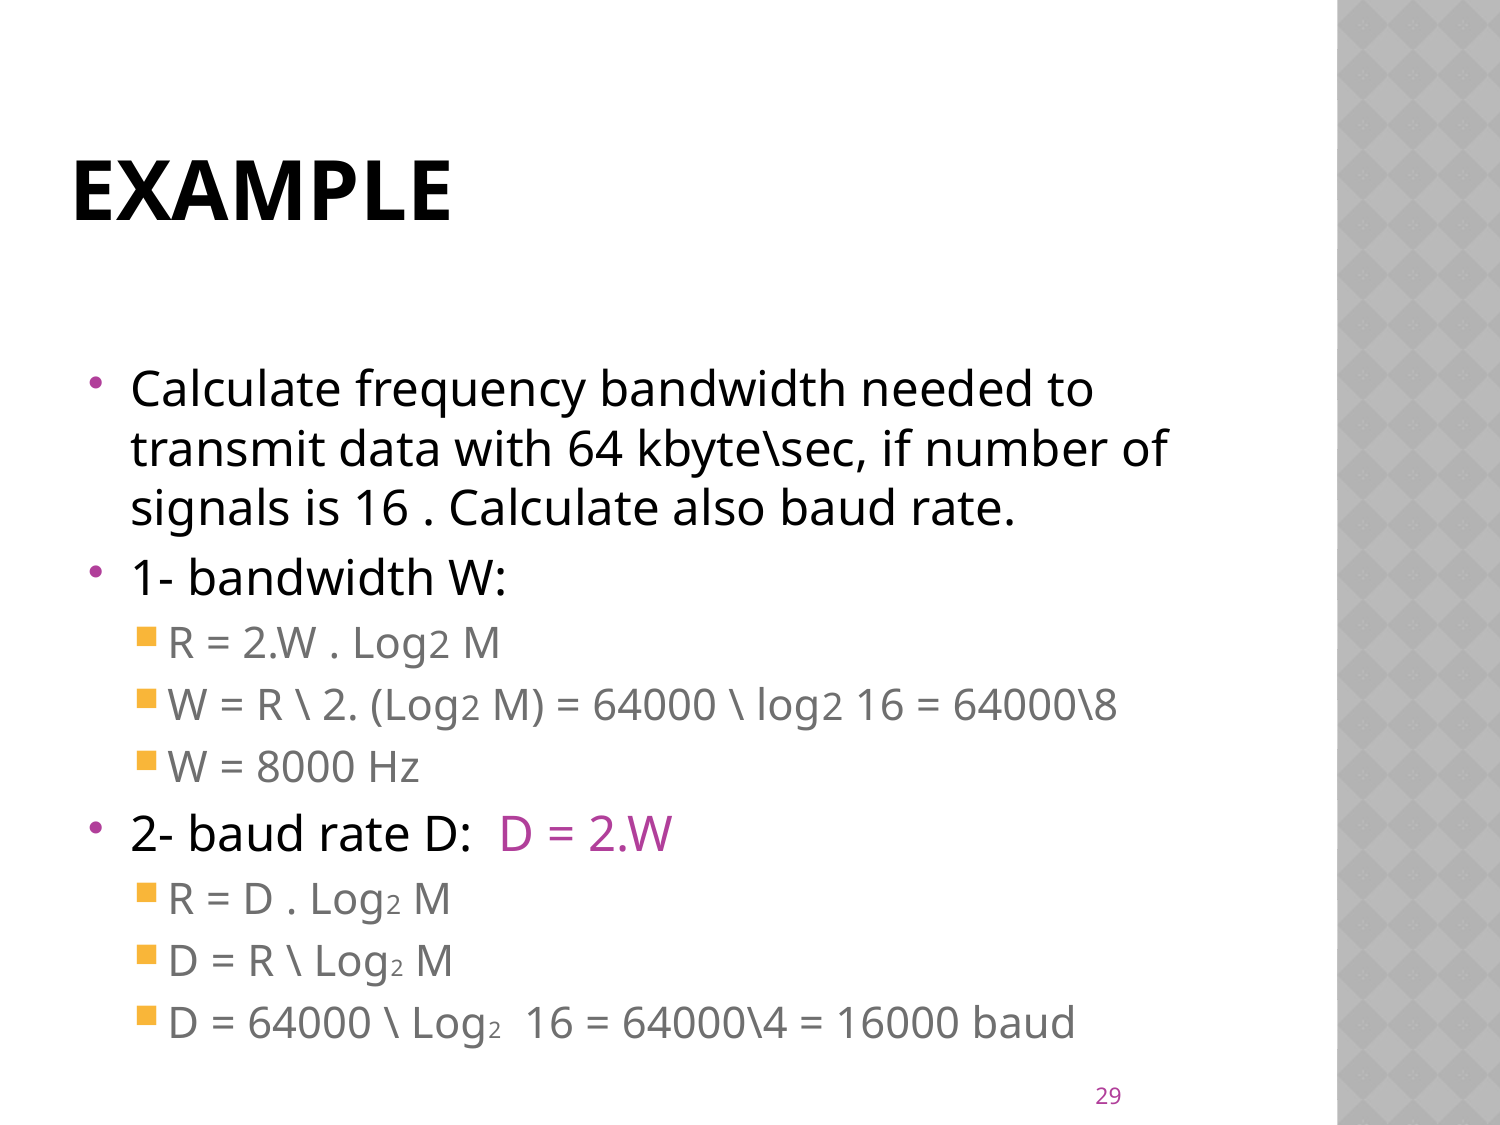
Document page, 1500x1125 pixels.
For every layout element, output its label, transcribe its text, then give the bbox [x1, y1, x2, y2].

title Example [62, 50, 1250, 238]
list Calculate frequency bandwidth needed to transmit data with 64 kbyte\sec, if number of signals is 16 . Calculate also baud rate. 1- bandwidth W: R = 2.W . Log2 M W = R \ 2. (Log2 M) = 64000 \ log2 16 = 64000\8 W = 8000 Hz 2- baud rate D: D = 2.W R = D . Log2 M D = R \ Log2 M D = 64000 \ Log2 16 = 64000\4 = 16000 baud [75, 350, 1263, 1059]
slide_number 29 [1025, 1075, 1122, 1113]
